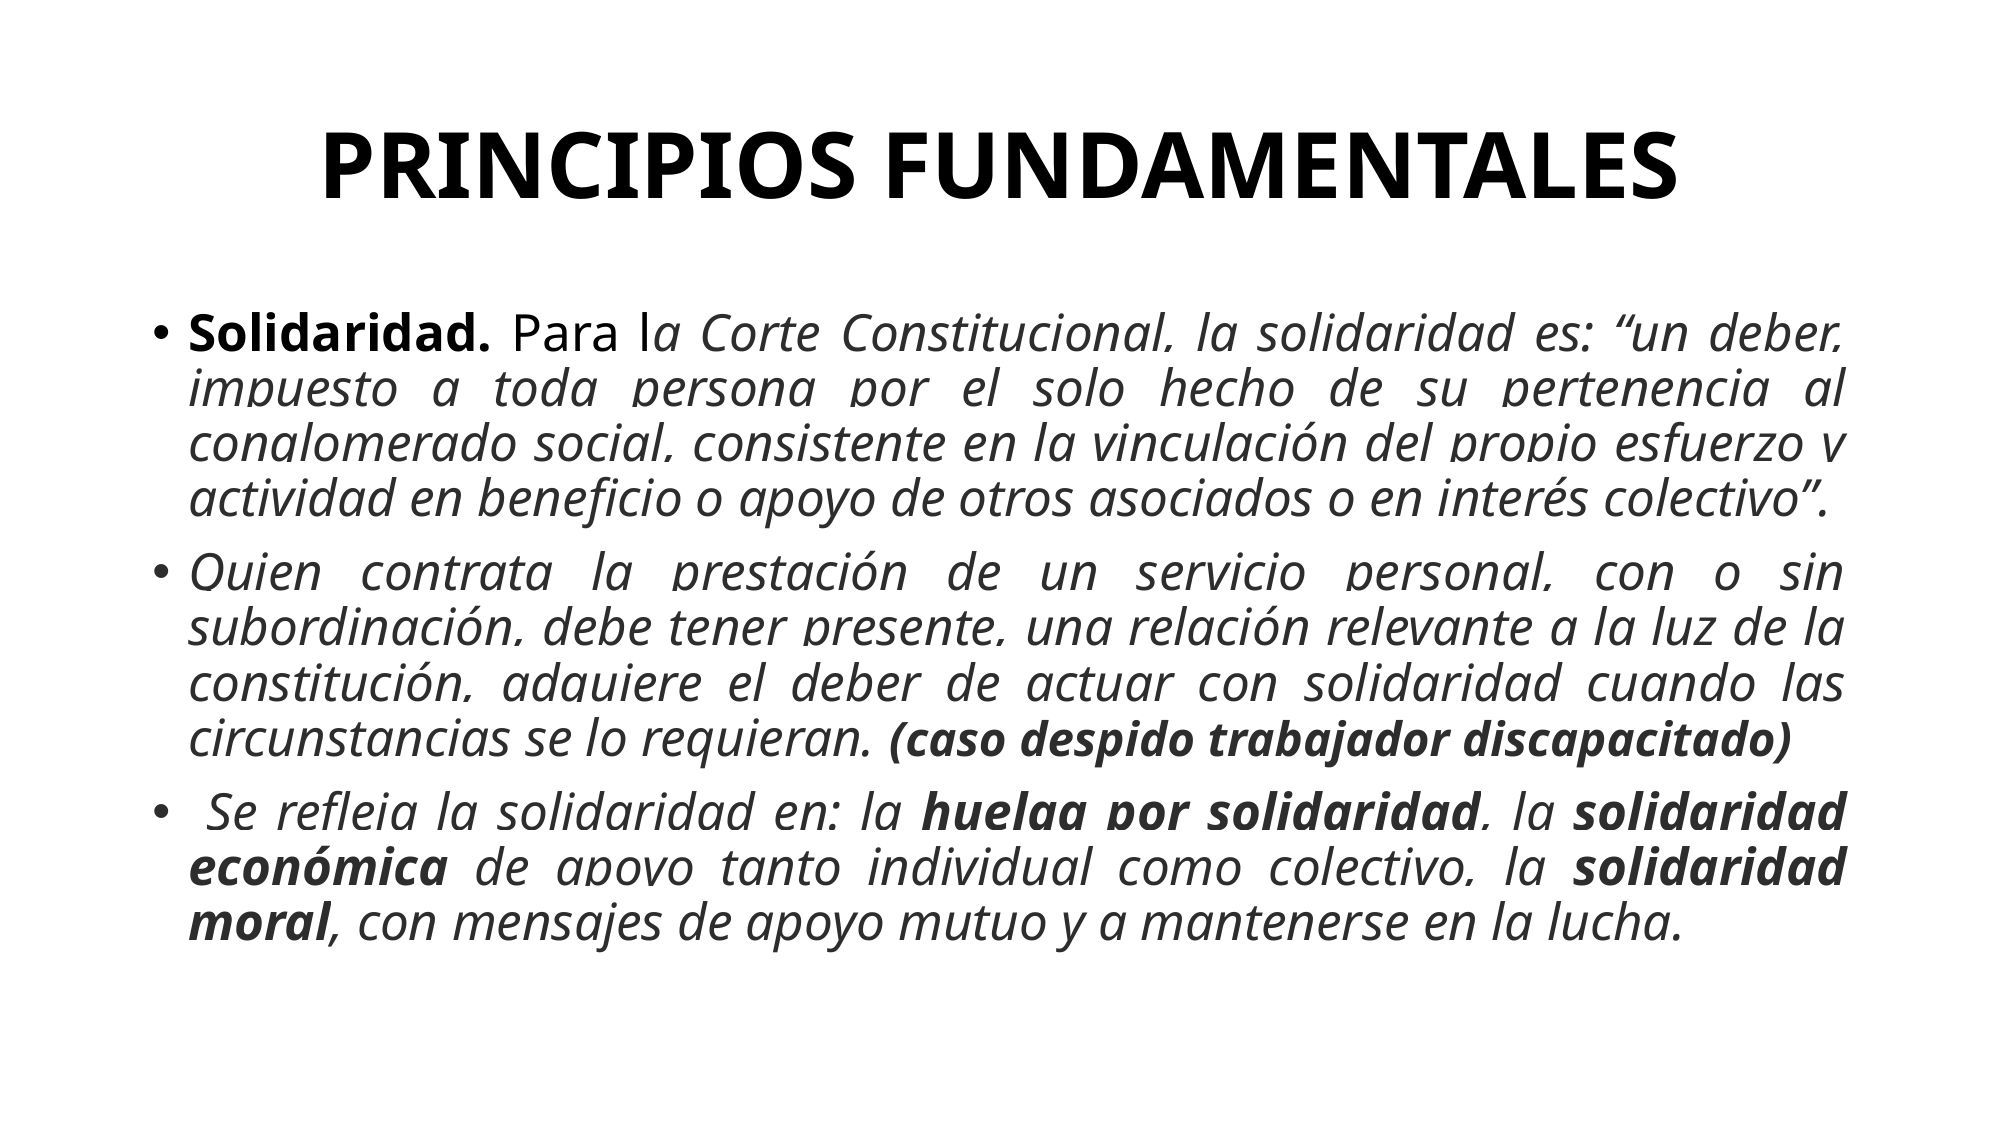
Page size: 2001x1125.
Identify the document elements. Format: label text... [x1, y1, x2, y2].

list Solidaridad. Para la Corte Constitucional, la solidaridad es: “un deber, impuesto a toda persona por el solo hecho de su pertenencia al conglomerado social, consistente en la vinculación del propio esfuerzo y actividad en beneficio o apoyo de otros asociados o en interés colectivo”. Quien contrata la prestación de un servicio personal, con o sin subordinación, debe tener presente, una relación relevante a la luz de la constitución, adquiere el deber de actuar con solidaridad cuando las circunstancias se lo requieran. (caso despido trabajador discapacitado) Se refleja la solidaridad en: la huelga por solidaridad, la solidaridad económica de apoyo tanto individual como colectivo, la solidaridad moral, con mensajes de apoyo mutuo y a mantenerse en la lucha. [137, 299, 1863, 1014]
title PRINCIPIOS FUNDAMENTALES [137, 59, 1863, 278]
